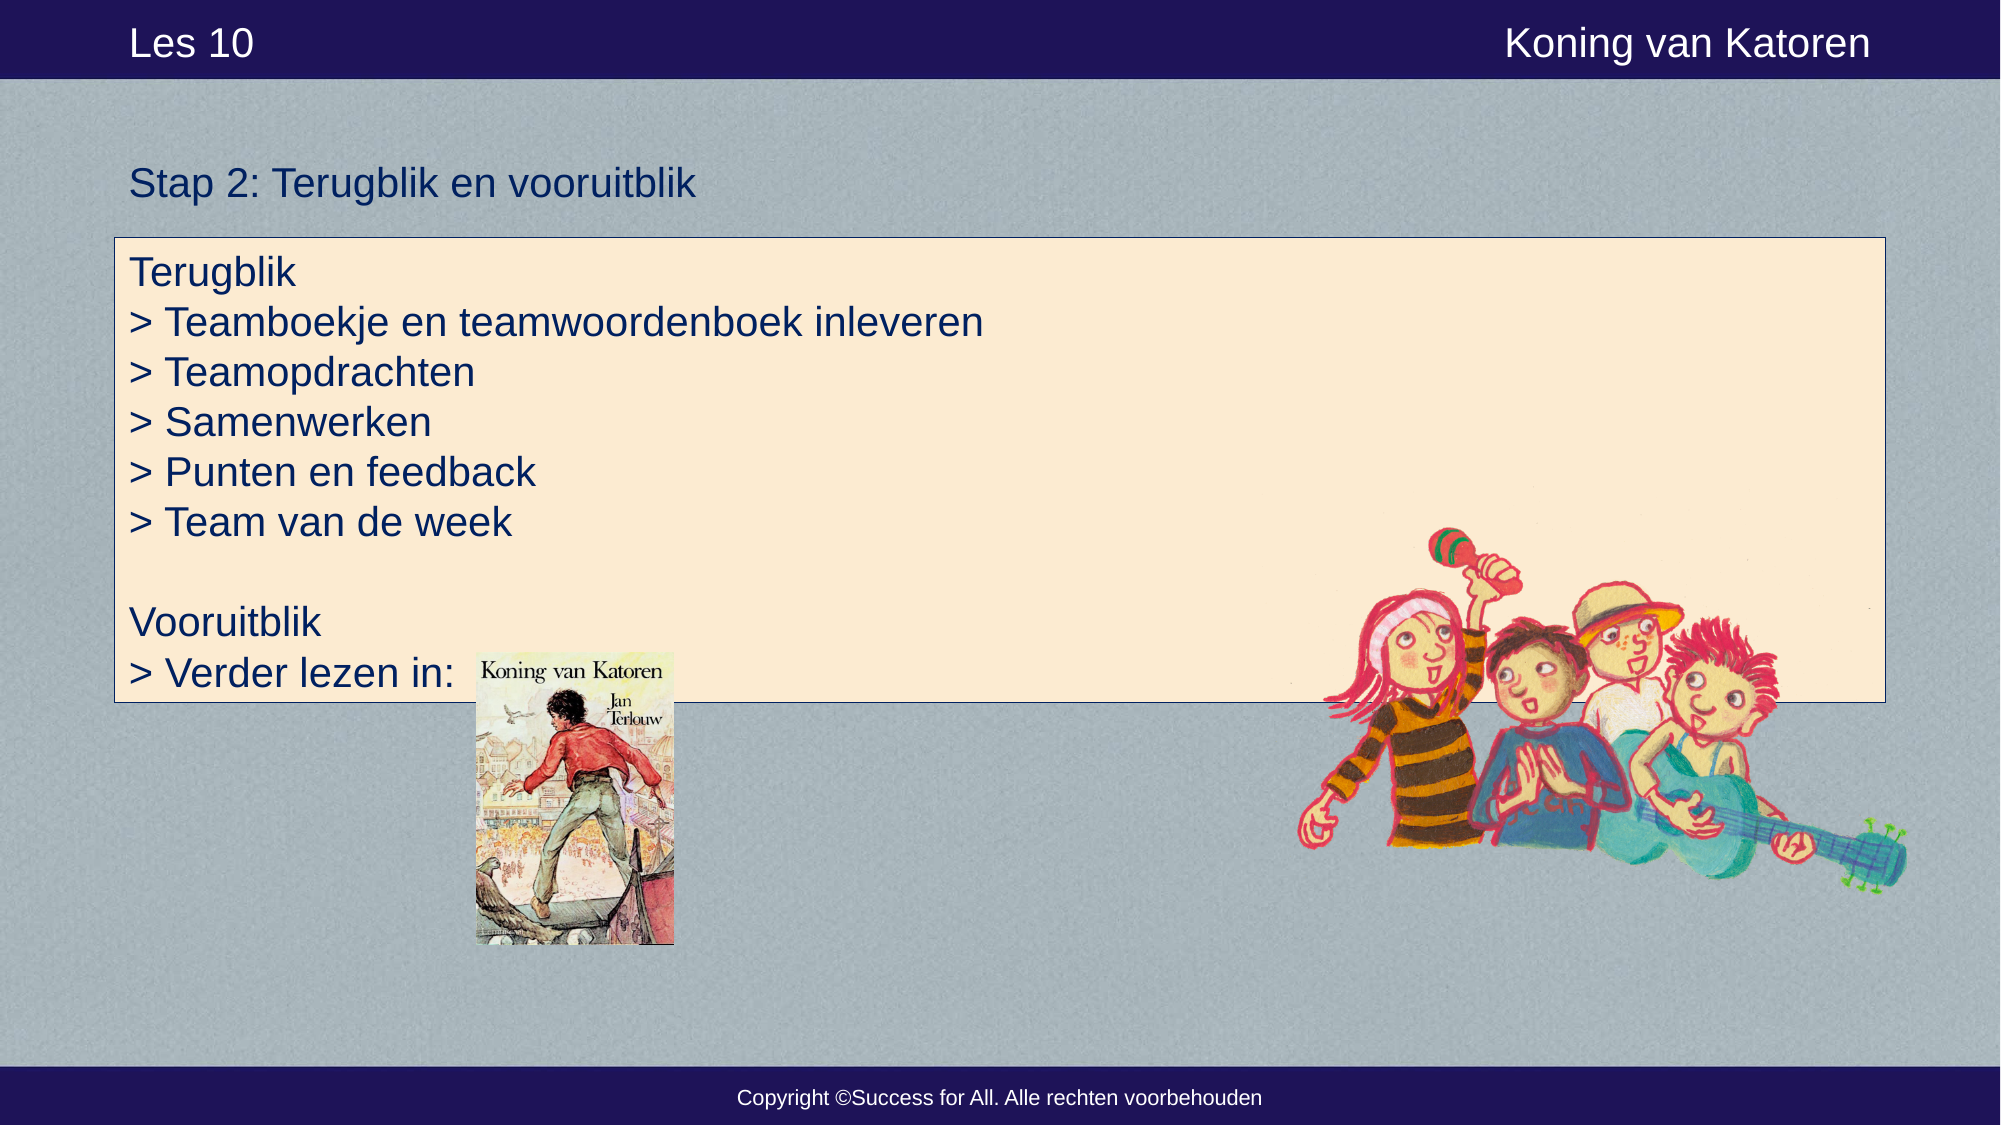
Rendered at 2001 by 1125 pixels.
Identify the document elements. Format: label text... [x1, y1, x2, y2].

text_box Stap 2: Terugblik en vooruitblik [113, 148, 1635, 214]
text_box Les 10 [114, 8, 354, 73]
picture [0, 0, 2001, 1125]
text_box Copyright ©Success for All. Alle rechten voorbehouden [0, 1076, 2000, 1125]
text_box Koning van Katoren [999, 8, 1886, 73]
text_box Terugblik > Teamboekje en teamwoordenboek inleveren > Teamopdrachten > Samenwerken > Punten en feedback > Team van de week Vooruitblik > Verder lezen in: [114, 237, 1886, 703]
